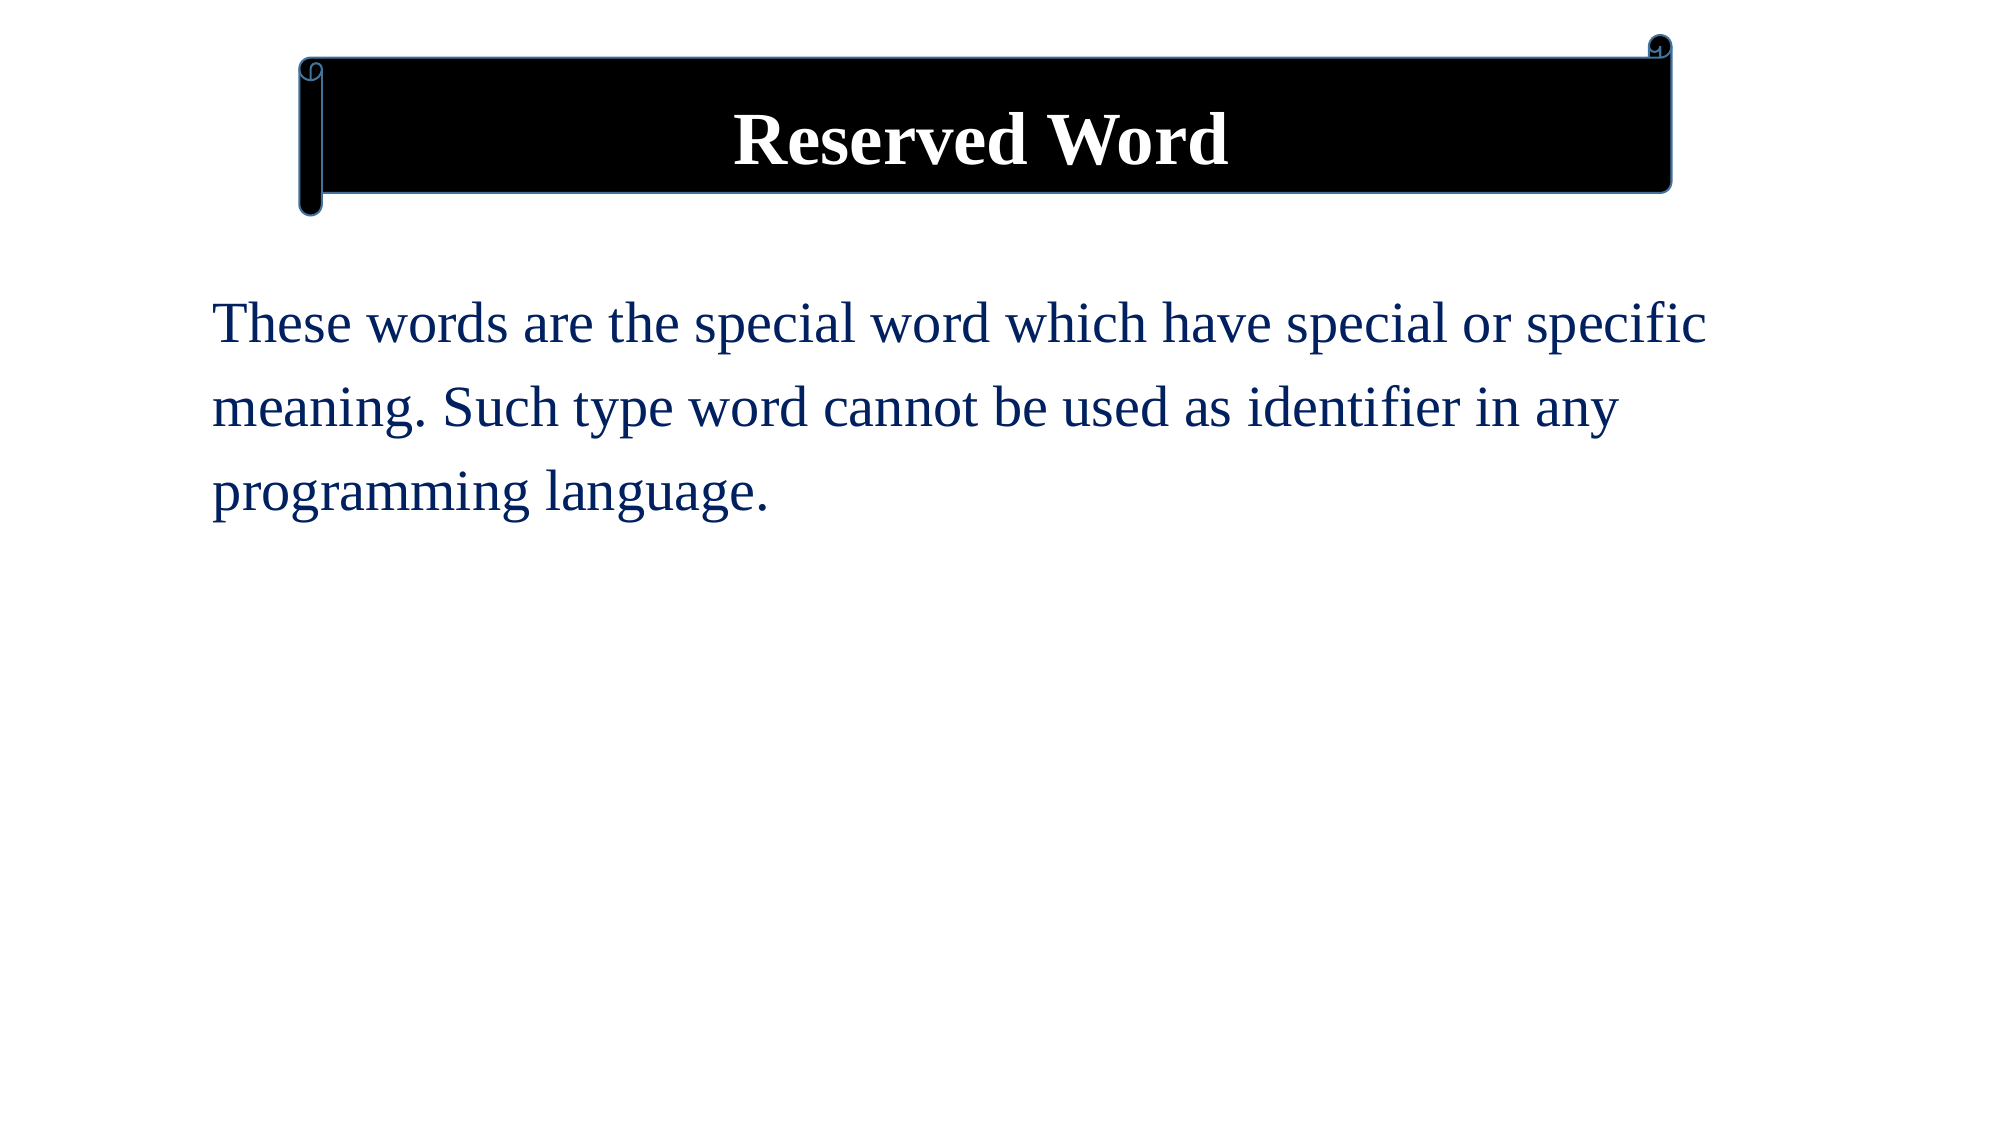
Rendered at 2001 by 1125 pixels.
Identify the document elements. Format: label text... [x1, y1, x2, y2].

list These words are the special word which have special or specific meaning. Such type word cannot be used as identifier in any programming language. [122, 263, 1848, 1090]
text_box Reserved Word [298, 33, 1673, 217]
